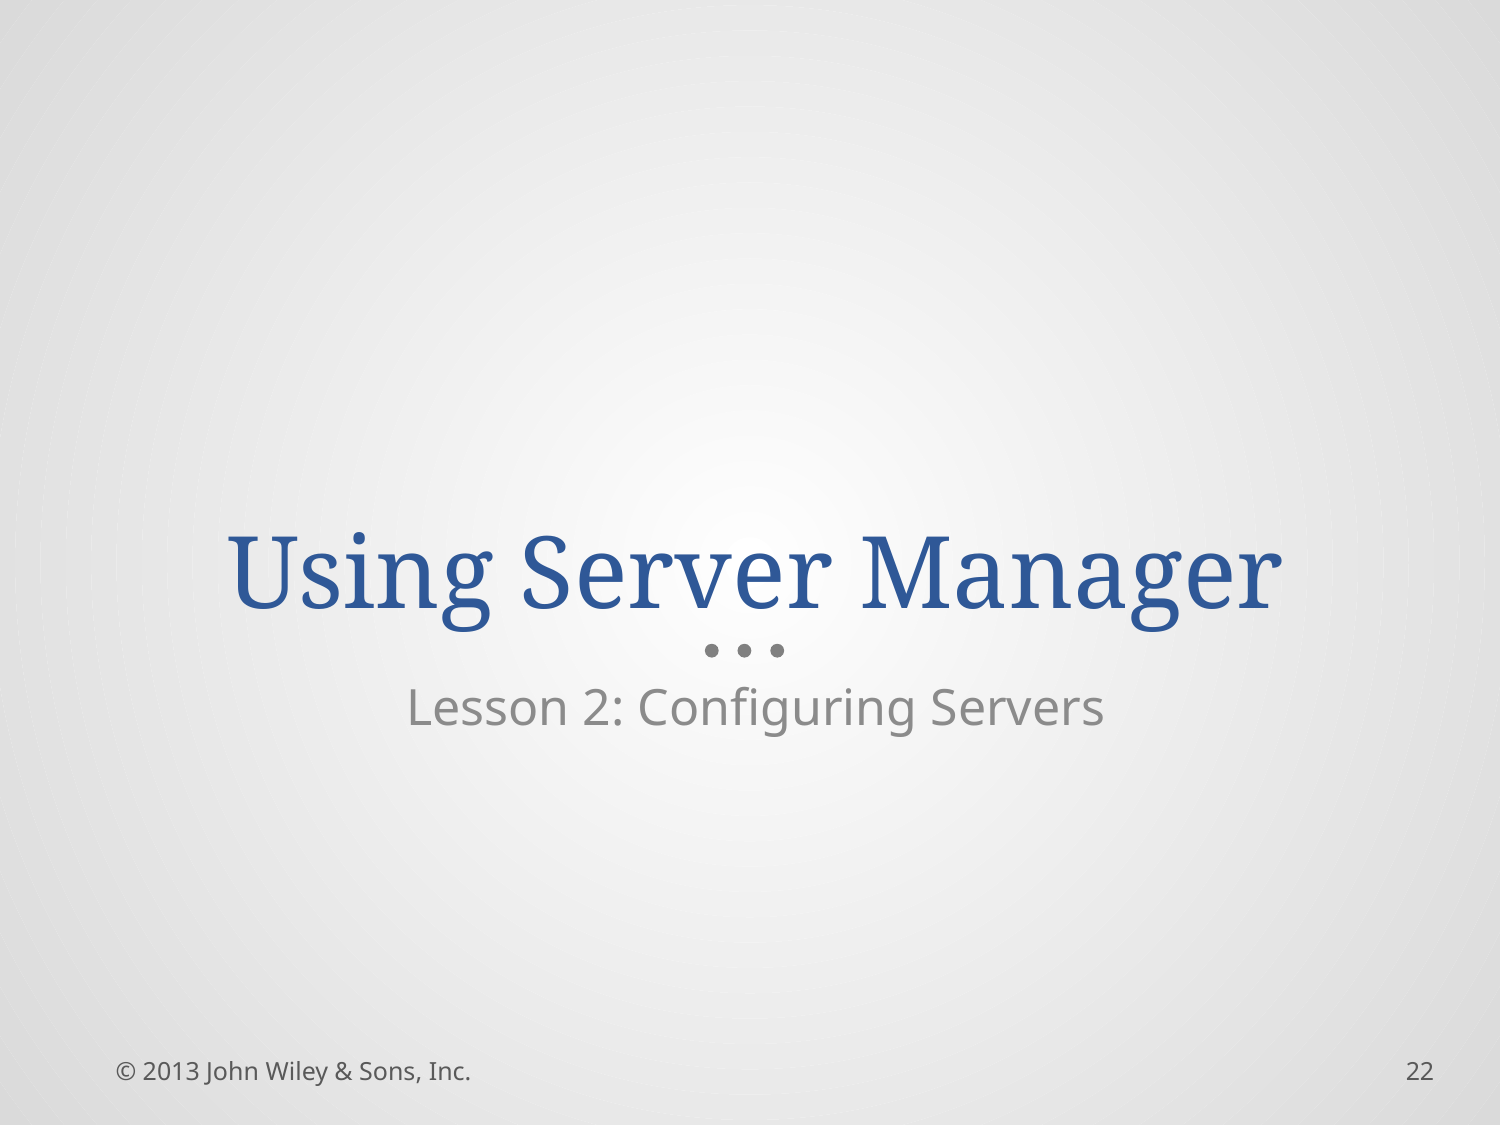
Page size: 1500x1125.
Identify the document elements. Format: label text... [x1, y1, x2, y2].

footer © 2013 John Wiley & Sons, Inc. [108, 1042, 576, 1103]
slide_number 22 [1401, 1042, 1494, 1103]
title Using Server Manager [118, 224, 1394, 636]
list Lesson 2: Configuring Servers [118, 667, 1394, 854]
